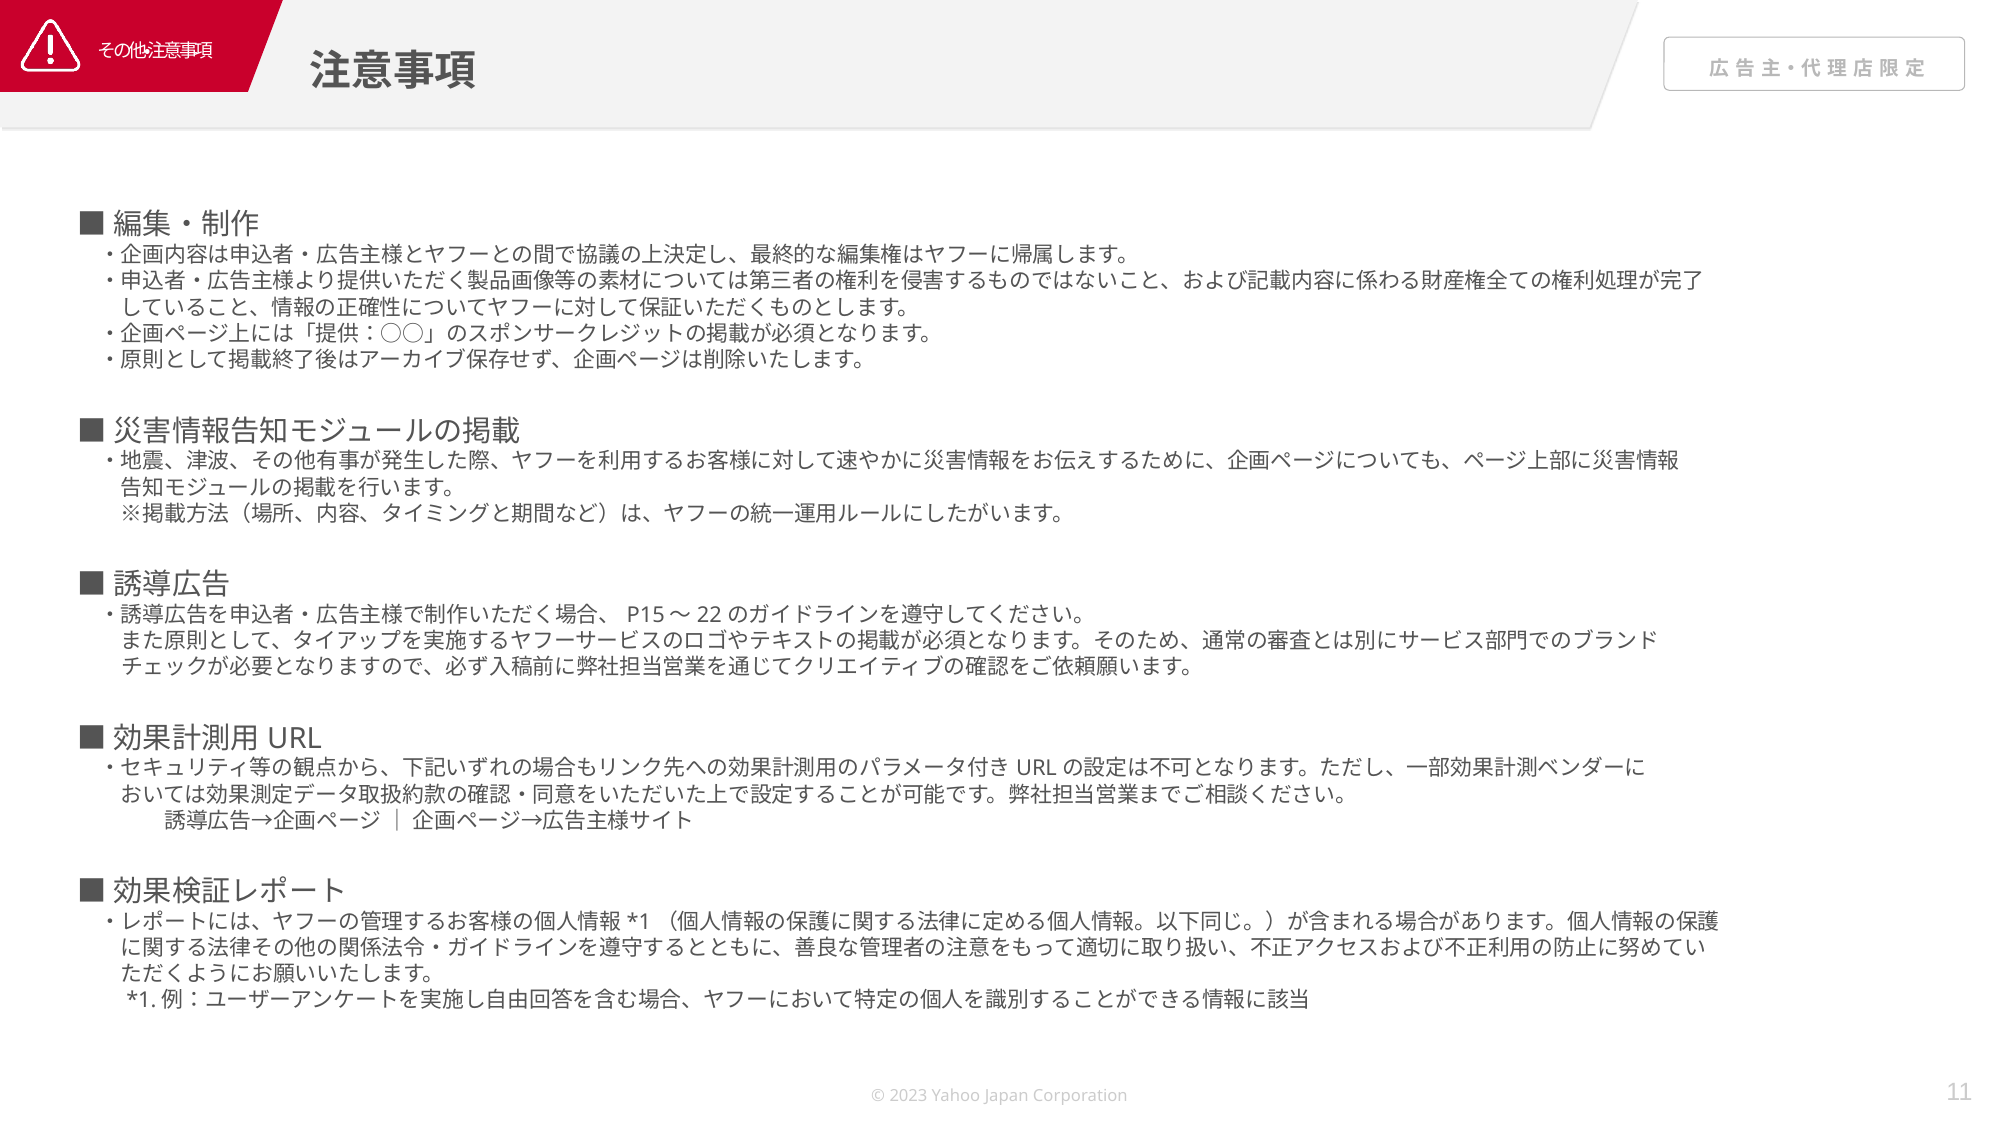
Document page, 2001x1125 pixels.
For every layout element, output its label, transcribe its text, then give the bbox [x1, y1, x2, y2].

list その他・注意事項 [97, 13, 240, 81]
list 注意事項 [309, 41, 1645, 97]
picture [16, 12, 84, 80]
text_box ■編集・制作 ・企画内容は申込者・広告主様とヤフーとの間で協議の上決定し、最終的な編集権はヤフーに帰属します。 ・申込者・広告主様より提供いただく製品画像等の素材については第三者の権利を侵害するものではないこと、および記載内容に係わる財産権全ての権利処理が完了 していること、情報の正確性についてヤフーに対して保証いただくものとします。 ・企画ページ上には「提供：○○」のスポンサークレジットの掲載が必須となります。 ・原則として掲載終了後はアーカイブ保存せず、企画ページは削除いたします。 ■災害情報告知モジュールの掲載 ・地震、津波、その他有事が発生した際、ヤフーを利用するお客様に対して速やかに災害情報をお伝えするために、企画ページについても、ページ上部に災害情報 告知モジュールの掲載を行います。 ※掲載方法（場所、内容、タイミングと期間など）は、ヤフーの統一運用ルールにしたがいます。 ■誘導広告 ・誘導広告を申込者・広告主様で制作いただく場合、P15～22のガイドラインを遵守してください。 また原則として、タイアップを実施するヤフーサービスのロゴやテキストの掲載が必須となります。そのため、通常の審査とは別にサービス部門でのブランド チェックが必要となりますので、必ず入稿前に弊社担当営業を通じてクリエイティブの確認をご依頼願います。 ■効果計測用URL ・セキュリティ等の観点から、下記いずれの場合もリンク先への効果計測用のパラメータ付きURLの設定は不可となります。ただし、一部効果計測ベンダーに おいては効果測定データ取扱約款の確認・同意をいただいた上で設定することが可能です。弊社担当営業までご相談ください。 誘導広告→企画ページ ｜ 企画ページ→広告主様サイト ■効果検証レポート ・レポートには、ヤフーの管理するお客様の個人情報*1（個人情報の保護に関する法律に定める個人情報。以下同じ。）が含まれる場合があります。個人情報の保護 に関する法律その他の関係法令・ガイドラインを遵守するとともに、善良な管理者の注意をもって適切に取り扱い、不正アクセスおよび不正利用の防止に努めてい ただくようにお願いいたします。 *1.例：ユーザーアンケートを実施し自由回答を含む場合、ヤフーにおいて特定の個人を識別することができる情報に該当 [62, 198, 1924, 1020]
